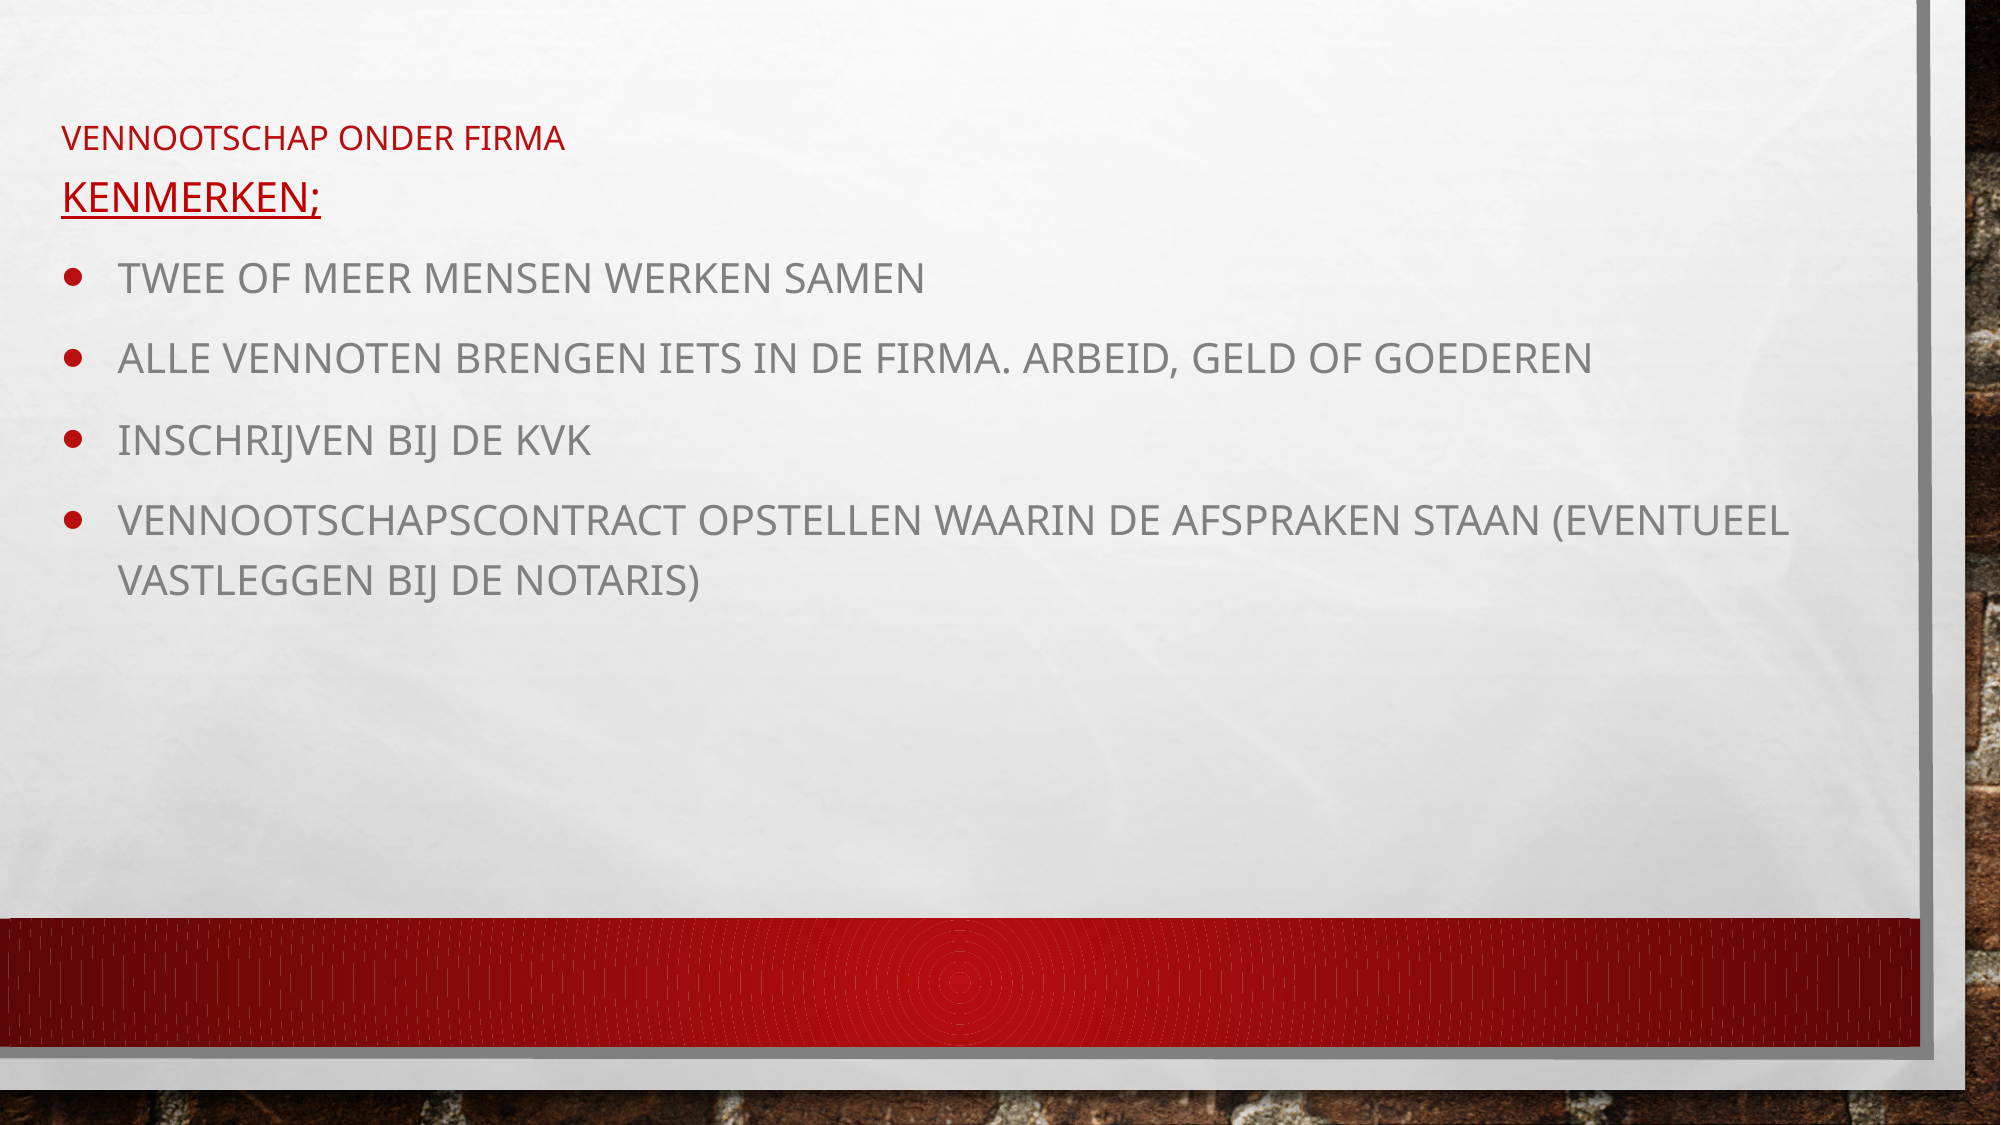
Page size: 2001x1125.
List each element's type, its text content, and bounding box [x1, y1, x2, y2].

picture [0, 0, 2000, 1125]
title Vennootschap onder firma [46, 112, 1818, 153]
list Kenmerken; Twee of meer mensen werken samen Alle vennoten brengen iets in de firma. Arbeid, geld of goederen Inschrijven bij de KVK Vennootschapscontract opstellen waarin de afspraken staan (eventueel vastleggen bij de notaris) [46, 153, 1818, 883]
